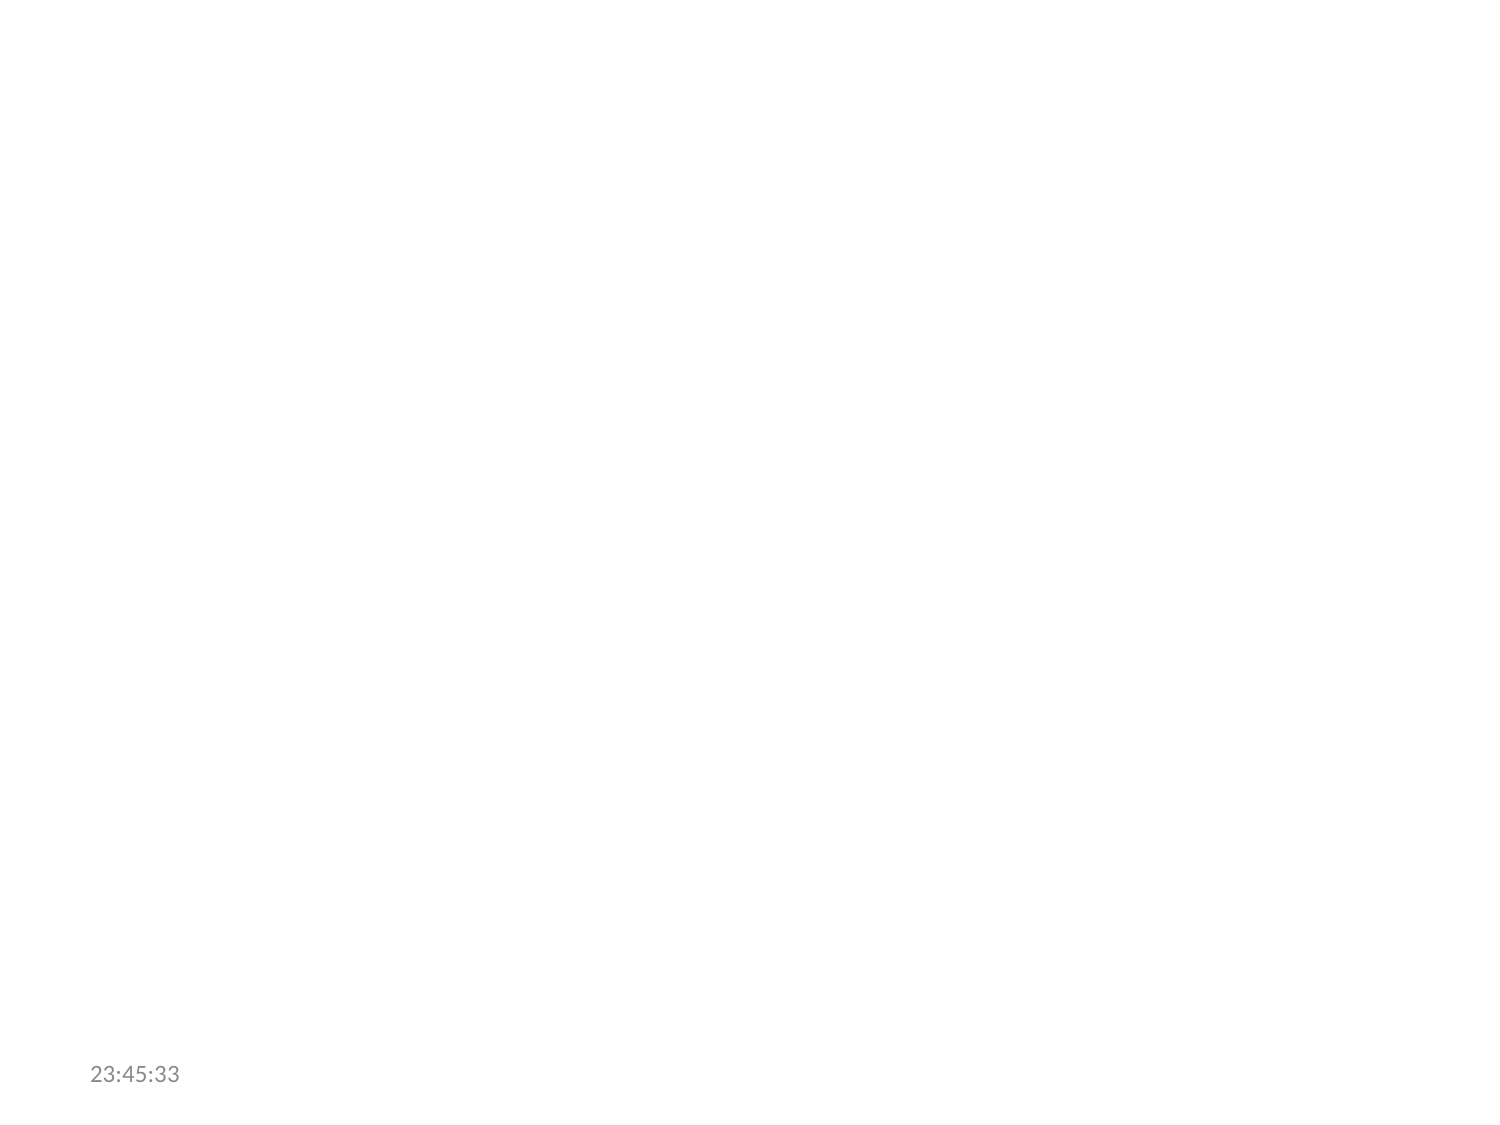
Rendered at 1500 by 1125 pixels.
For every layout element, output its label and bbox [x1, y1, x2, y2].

slide_number [75, 1042, 425, 1103]
